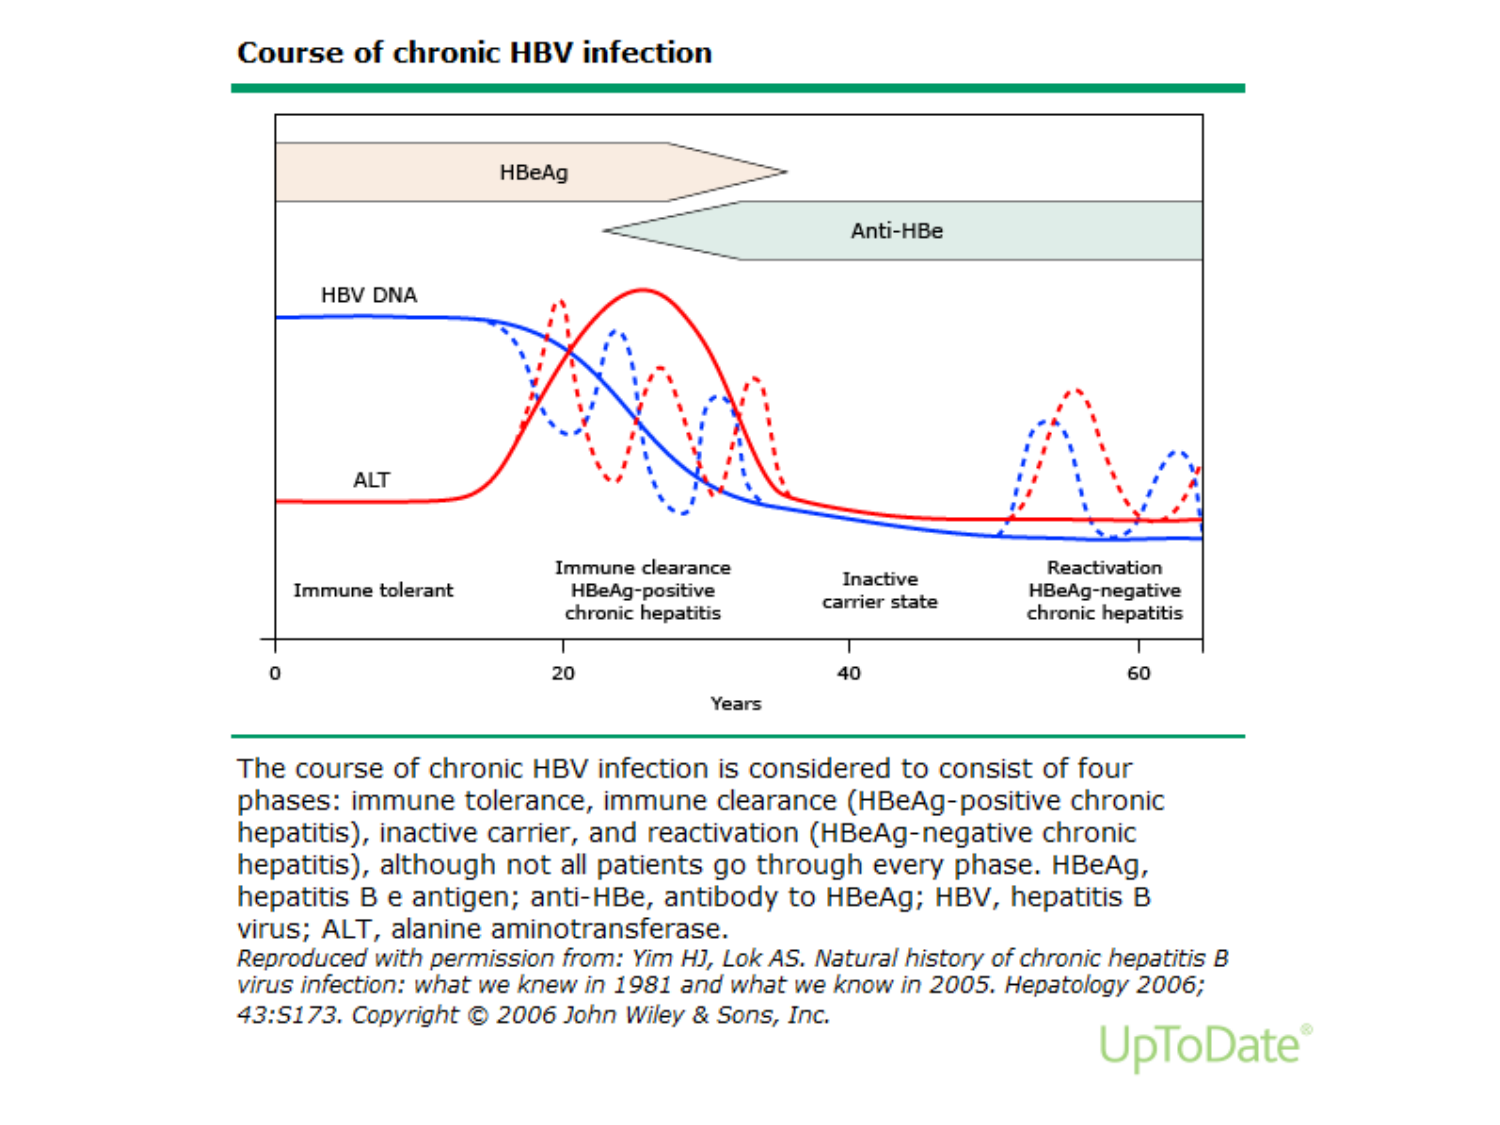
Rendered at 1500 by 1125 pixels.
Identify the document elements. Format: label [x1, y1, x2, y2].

picture [176, 0, 1322, 1084]
